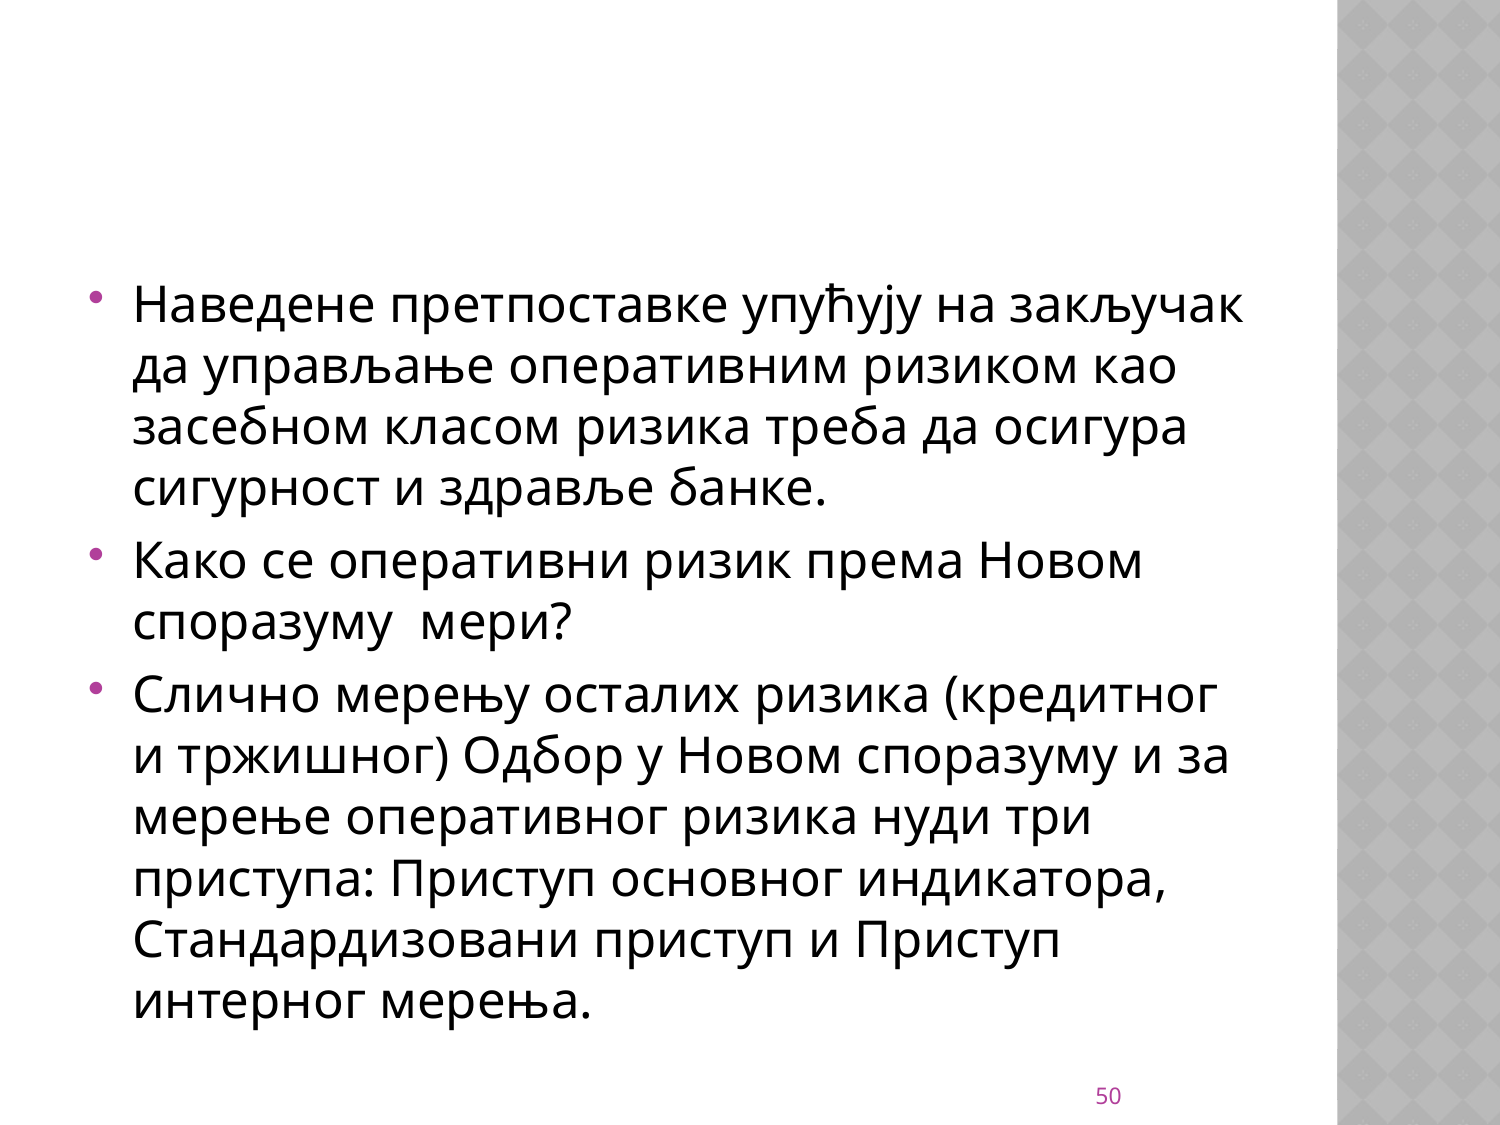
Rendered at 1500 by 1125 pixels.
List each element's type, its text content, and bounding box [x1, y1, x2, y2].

list Наведене претпоставке упућују на закључак да управљање оперативним ризиком као засебном класом ризика треба да осигура сигурност и здравље банке. Како се оперативни ризик прeма Новом споразуму мери? Слично мерењу осталих ризика (кредитног и тржишног) Одбор у Новом споразуму и за мерење оперативног ризика нуди три приступа: Приступ основног индикатора, Стандардизовани приступ и Приступ интерног мерења. [75, 264, 1263, 1059]
slide_number 50 [1025, 1075, 1122, 1113]
